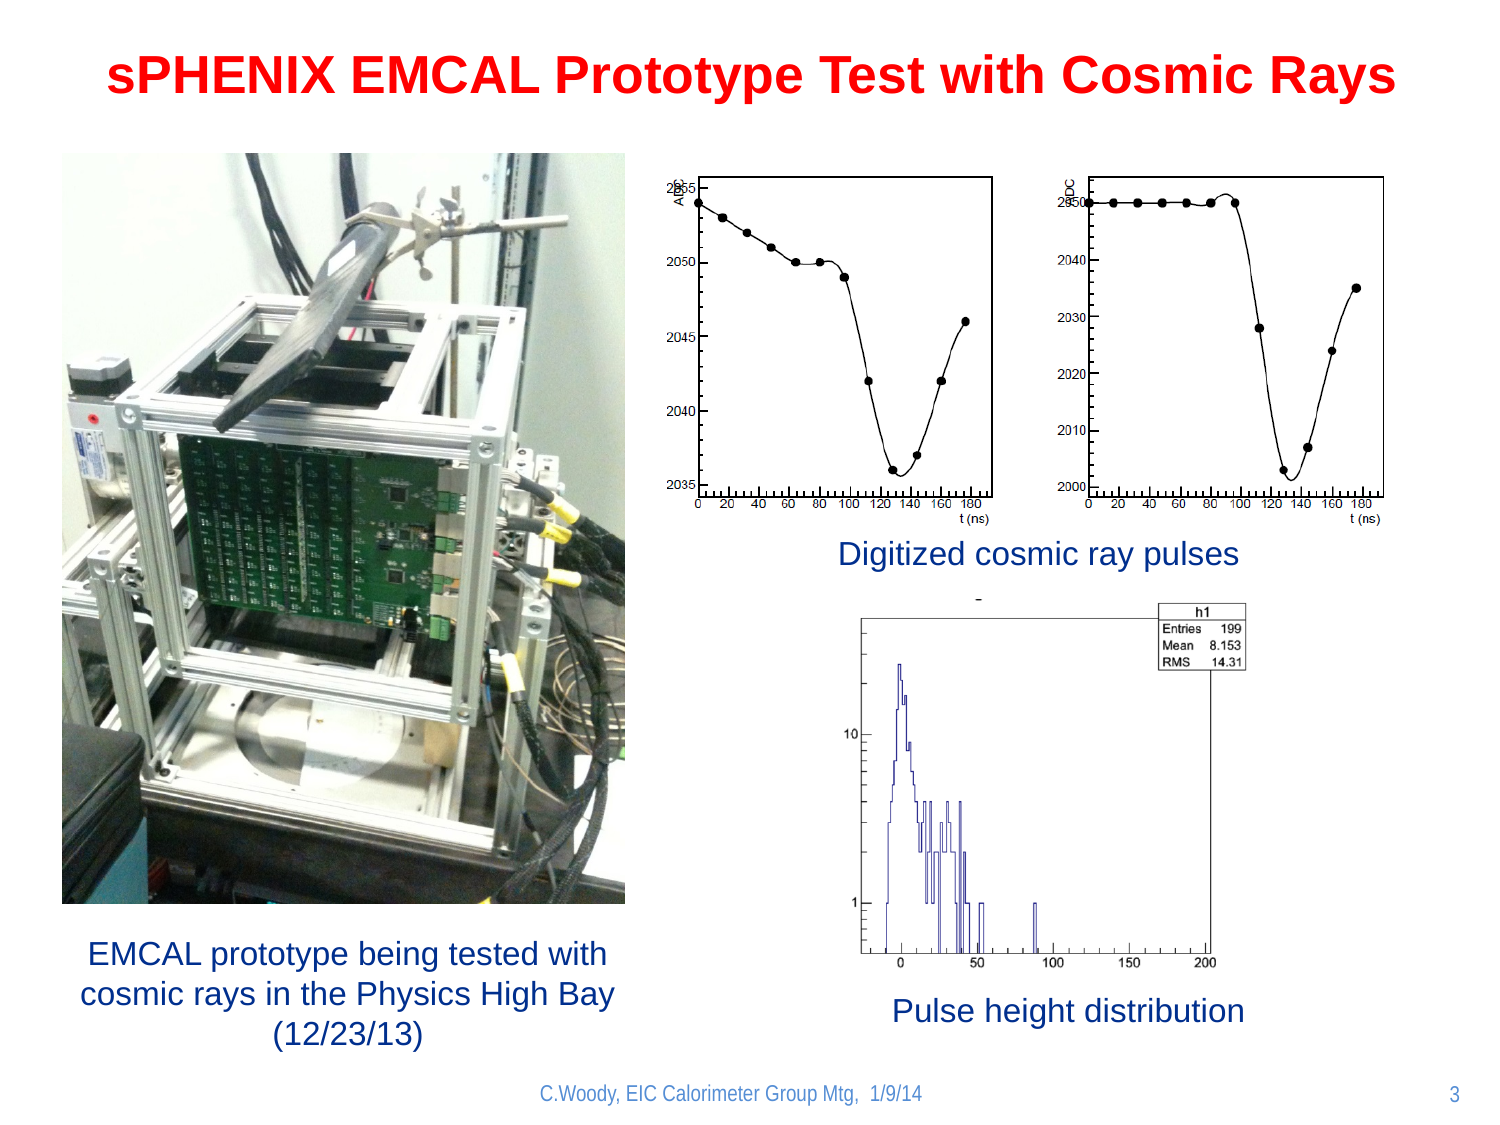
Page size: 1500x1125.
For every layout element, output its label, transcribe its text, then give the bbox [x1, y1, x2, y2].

footer C.Woody, EIC Calorimeter Group Mtg, 1/9/14 [450, 1072, 1013, 1113]
picture [62, 153, 626, 904]
picture [667, 162, 1400, 538]
text_box Digitized cosmic ray pulses [687, 546, 1400, 580]
text_box EMCAL prototype being tested with cosmic rays in the Physics High Bay (12/23/13) [58, 924, 638, 1060]
picture [822, 599, 1252, 976]
title sPHENIX EMCAL Prototype Test with Cosmic Rays [77, 24, 1428, 121]
slide_number 3 [1125, 1074, 1475, 1113]
text_box Pulse height distribution [712, 981, 1425, 1037]
